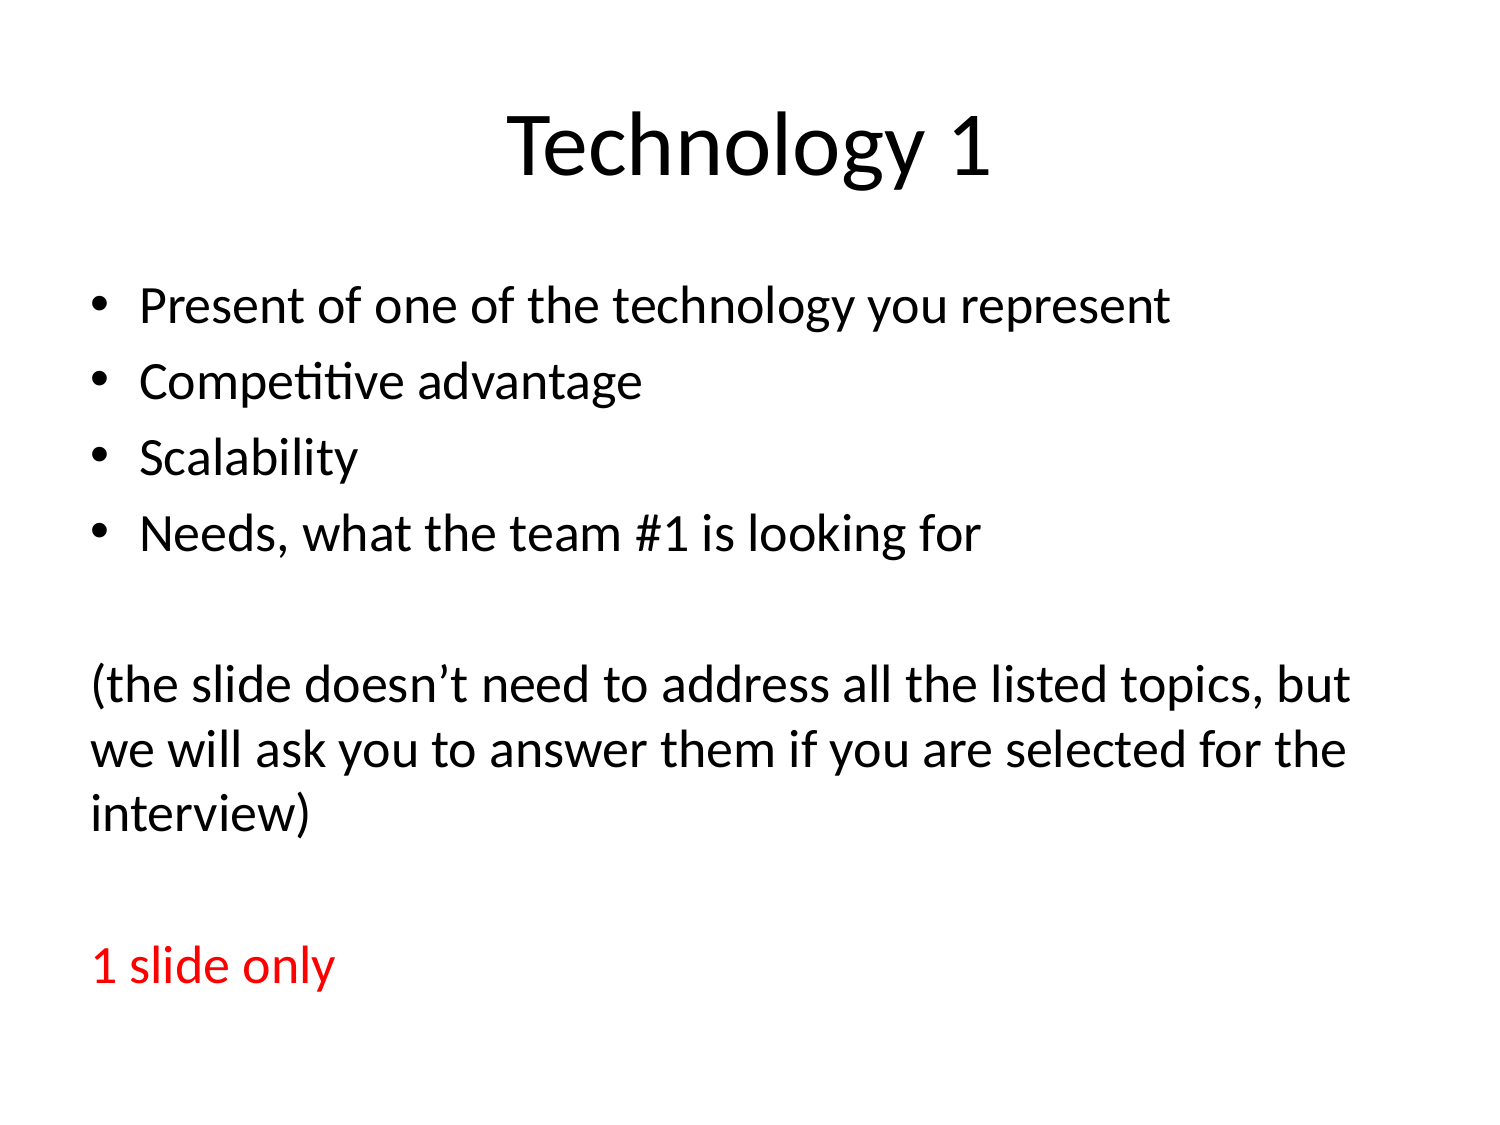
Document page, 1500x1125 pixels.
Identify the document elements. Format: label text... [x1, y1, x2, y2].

title Technology 1 [75, 45, 1425, 233]
list Present of one of the technology you represent Competitive advantage Scalability Needs, what the team #1 is looking for (the slide doesn’t need to address all the listed topics, but we will ask you to answer them if you are selected for the interview) 1 slide only [75, 262, 1425, 1005]
